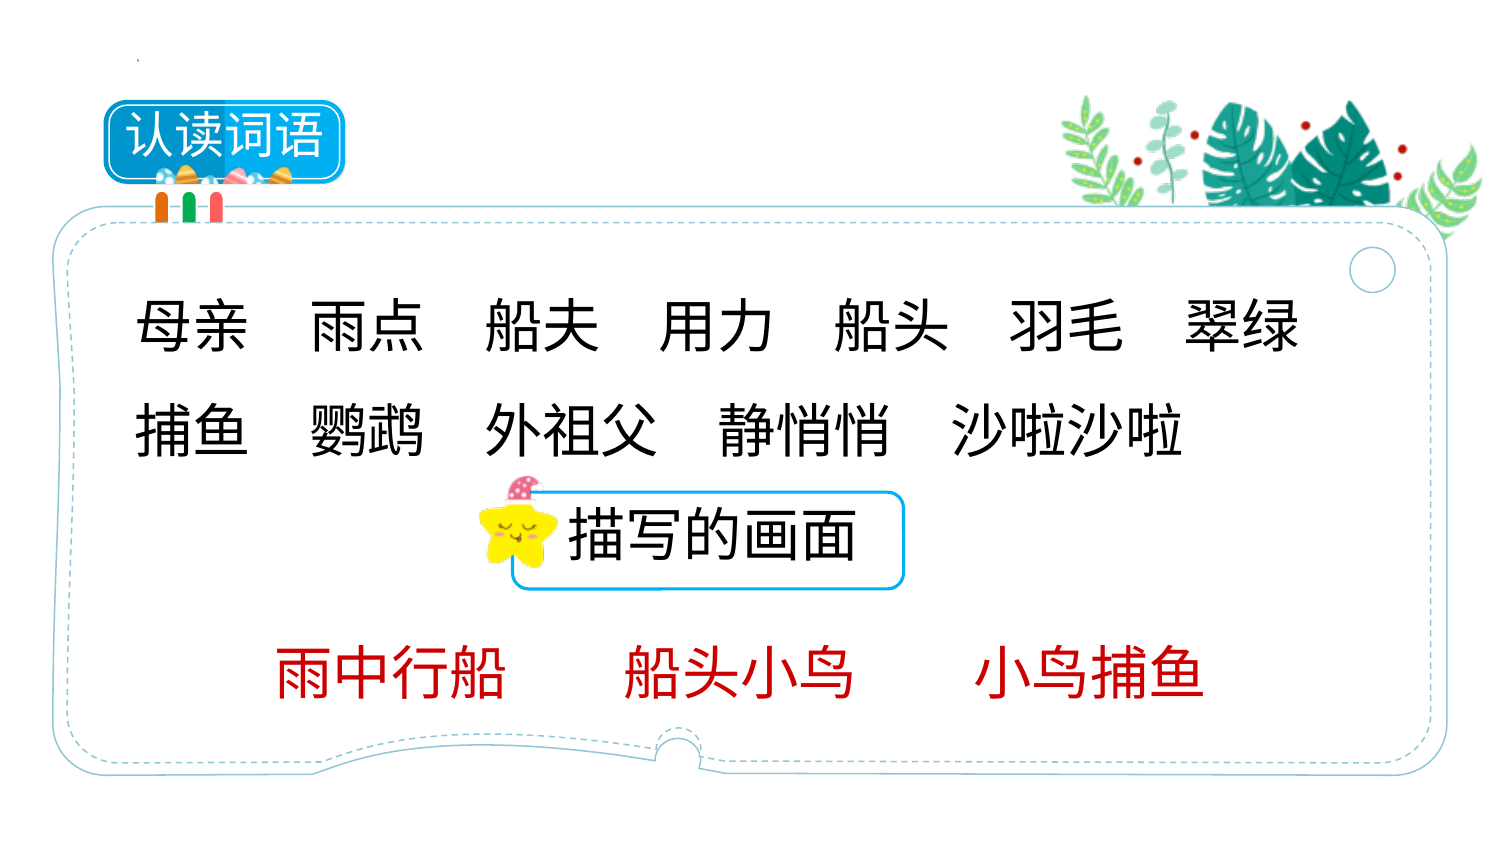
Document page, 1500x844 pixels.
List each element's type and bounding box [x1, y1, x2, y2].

text_box [52, 94, 1483, 776]
text_box [479, 476, 904, 590]
text_box [103, 95, 345, 184]
